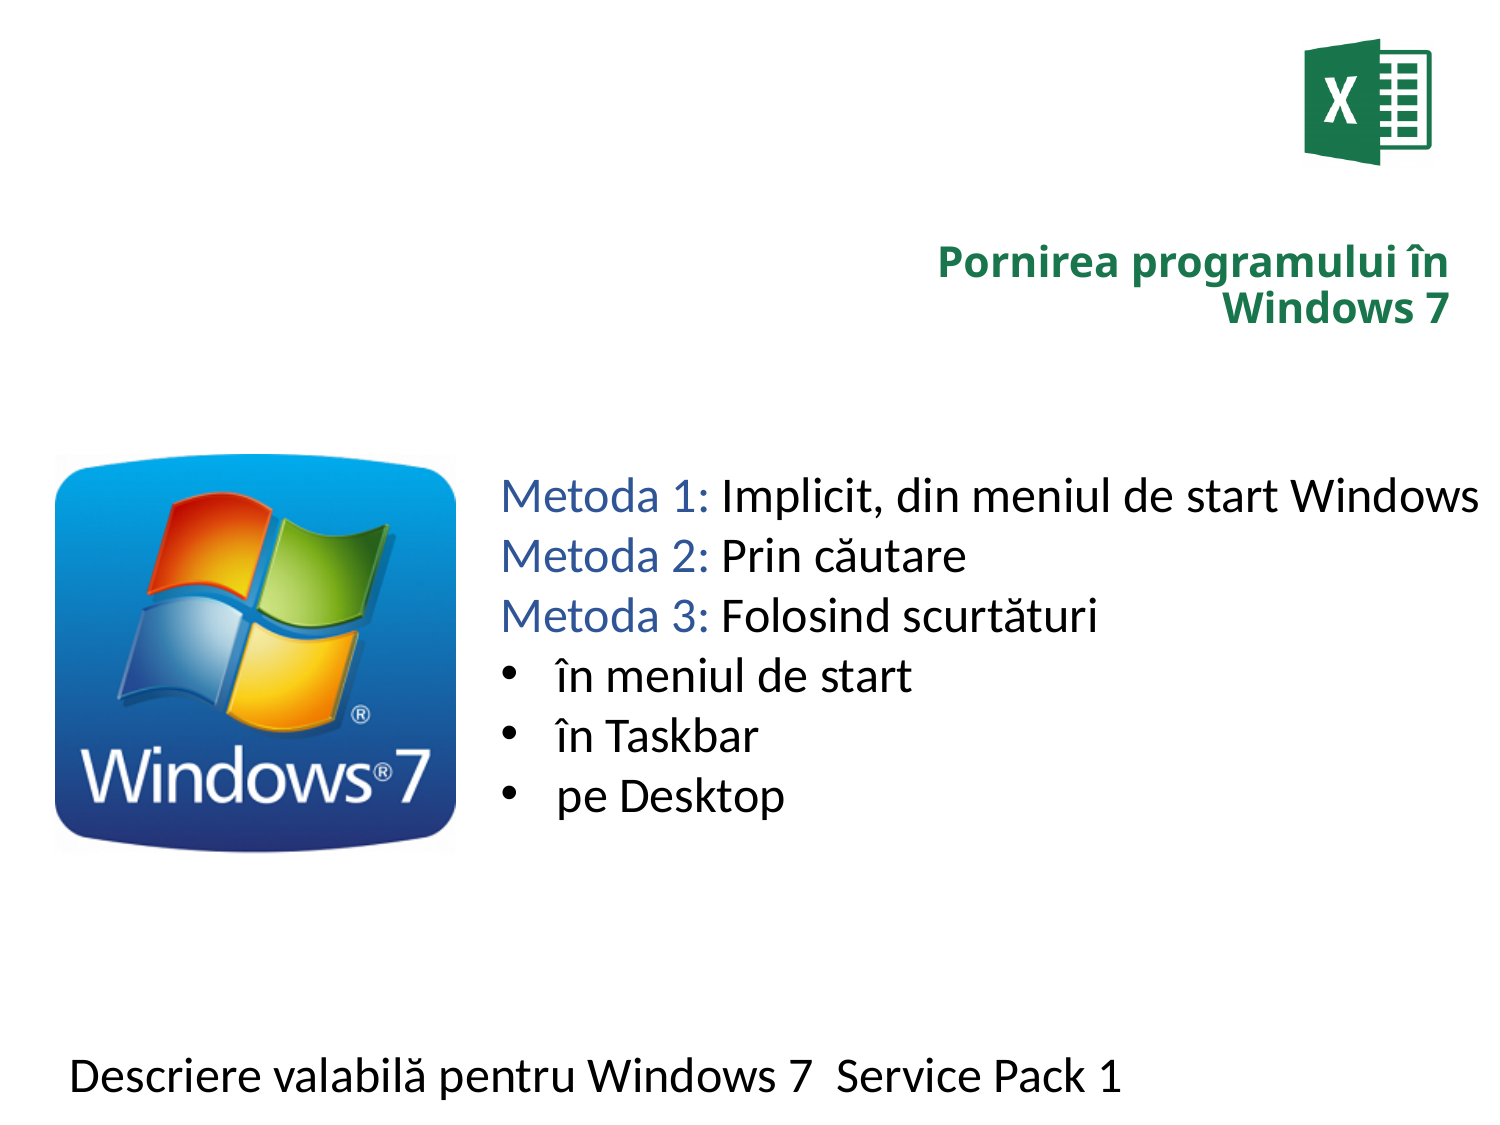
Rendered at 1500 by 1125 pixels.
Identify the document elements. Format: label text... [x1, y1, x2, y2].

text_box Descriere valabilă pentru Windows 7 Service Pack 1 [55, 1035, 1219, 1110]
picture [280, 454, 456, 501]
title Pornirea programului în Windows 7 [722, 232, 1466, 341]
picture [1300, 34, 1436, 170]
picture [55, 492, 456, 855]
picture [55, 454, 231, 500]
text_box Metoda 1: Implicit, din meniul de start Windows Metoda 2: Prin căutare Metoda 3: Folosind scurtături în meniul de start în Taskbar pe Desktop [485, 454, 1496, 830]
